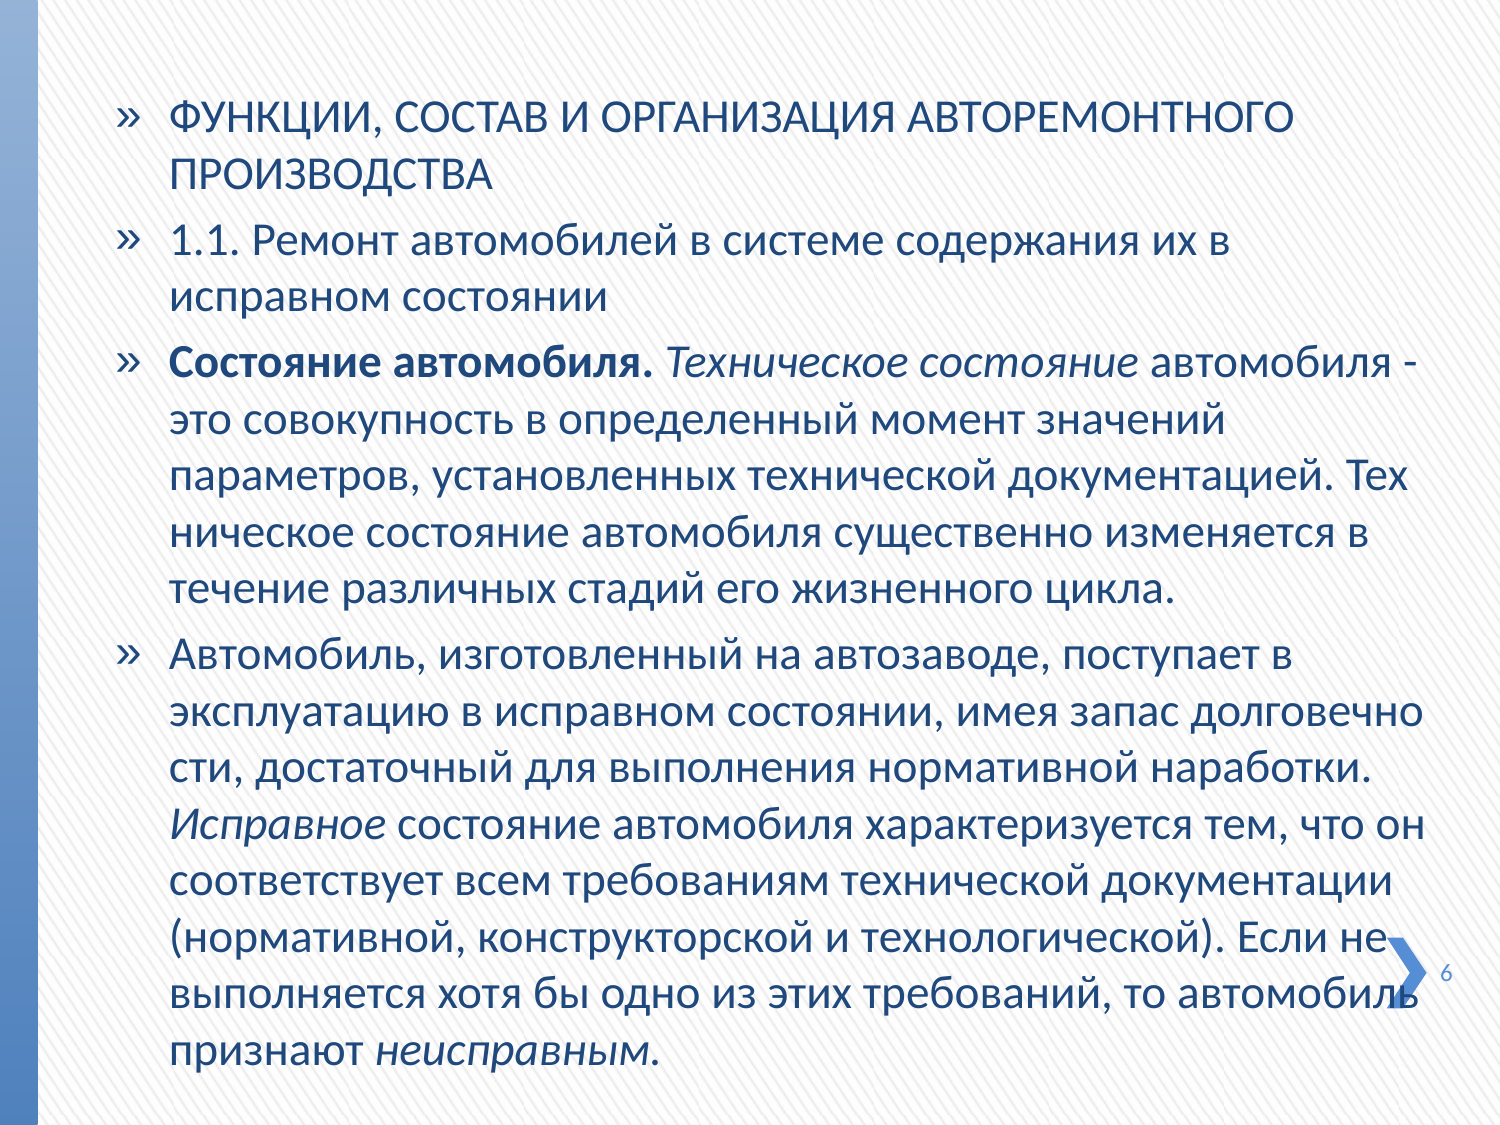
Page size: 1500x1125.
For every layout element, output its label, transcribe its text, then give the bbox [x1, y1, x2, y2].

slide_number 6 [1425, 941, 1488, 1002]
list ФУНКЦИИ, СОСТАВ И ОРГАНИЗАЦИЯ АВТОРЕМОНТНОГО ПРОИЗВОДСТВА 1.1. Ремонт автомобилей в системе содержания их в исправном состоянии Состояние автомобиля. Техническое состояние автомо­биля - это совокупность в определенный момент значений параметров, установленных технической документацией. Тех­ническое состояние автомобиля существенно изменяется в течение различных стадий его жизненного цикла. Автомобиль, изготовленный на автозаводе, поступает в эксплуатацию в исправном состоянии, имея запас долговечно­сти, достаточный для выполнения нормативной наработки. Исправное состояние автомобиля характеризуется тем, что он соответствует всем требованиям технической документации (нормативной, конструкторской и технологической). Если не выполняется хотя бы одно из этих требований, то автомобиль признают неисправным. [100, 78, 1471, 1094]
